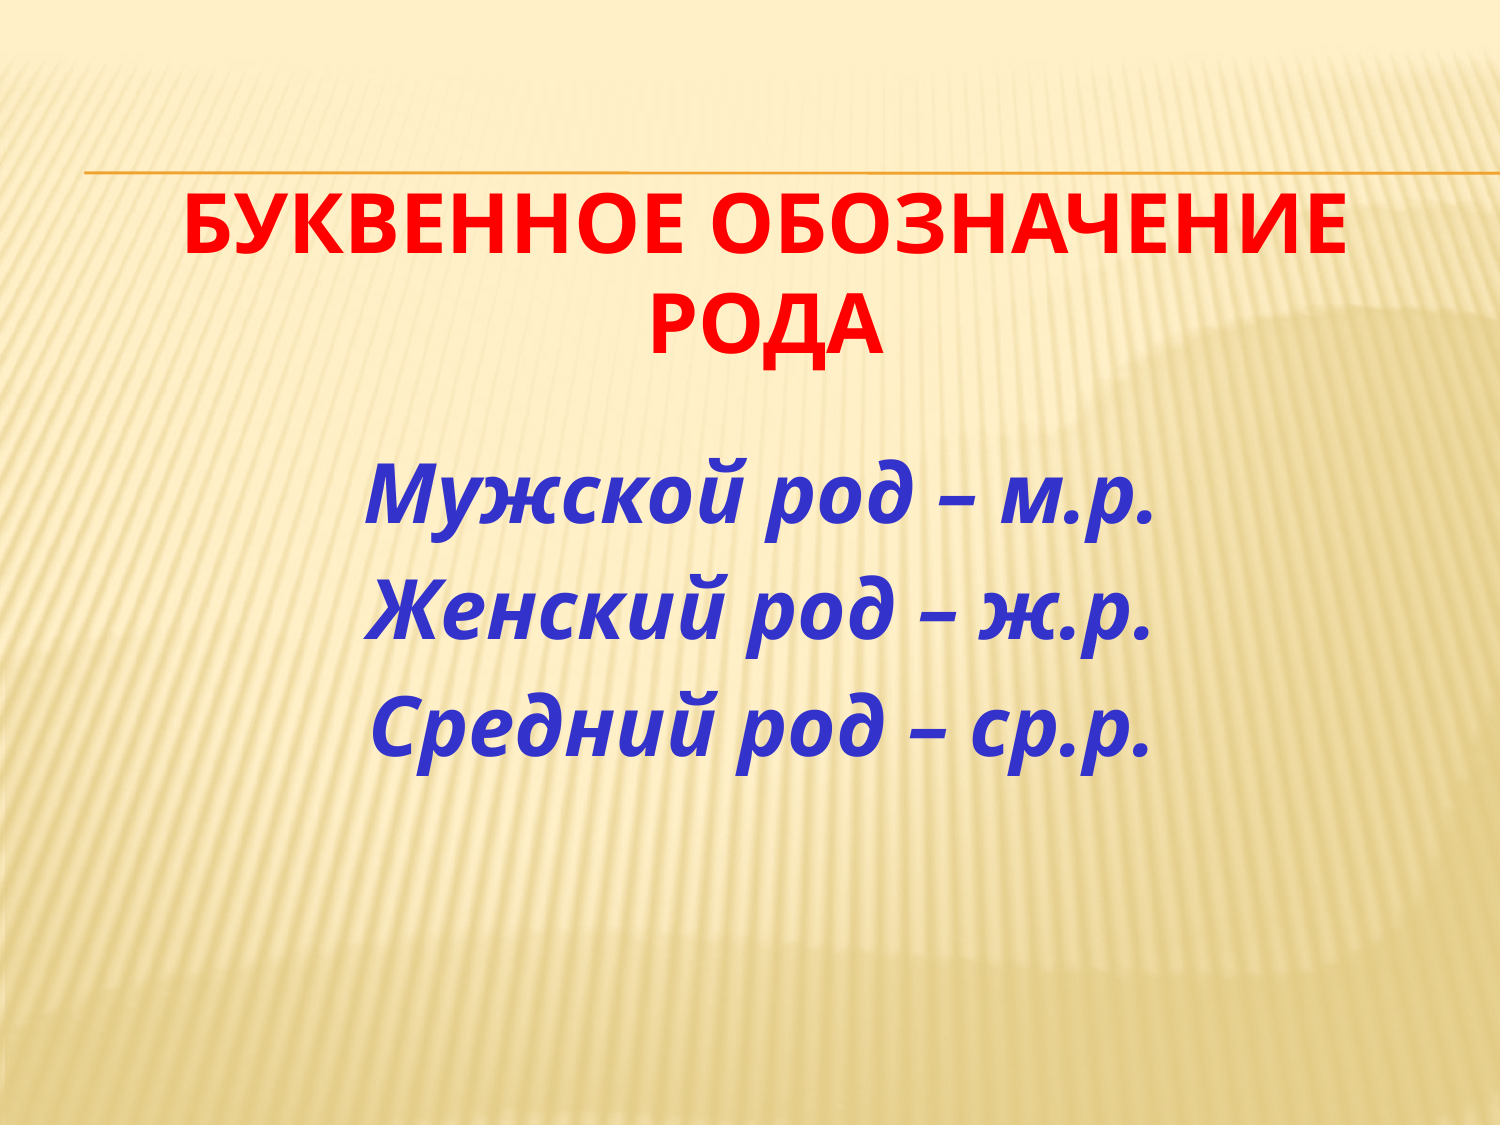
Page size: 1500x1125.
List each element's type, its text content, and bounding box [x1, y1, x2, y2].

list Мужской род – м.р. Женский род – ж.р. Средний род – ср.р. [50, 432, 1475, 998]
title Буквенное обозначение рода [53, 208, 1479, 433]
